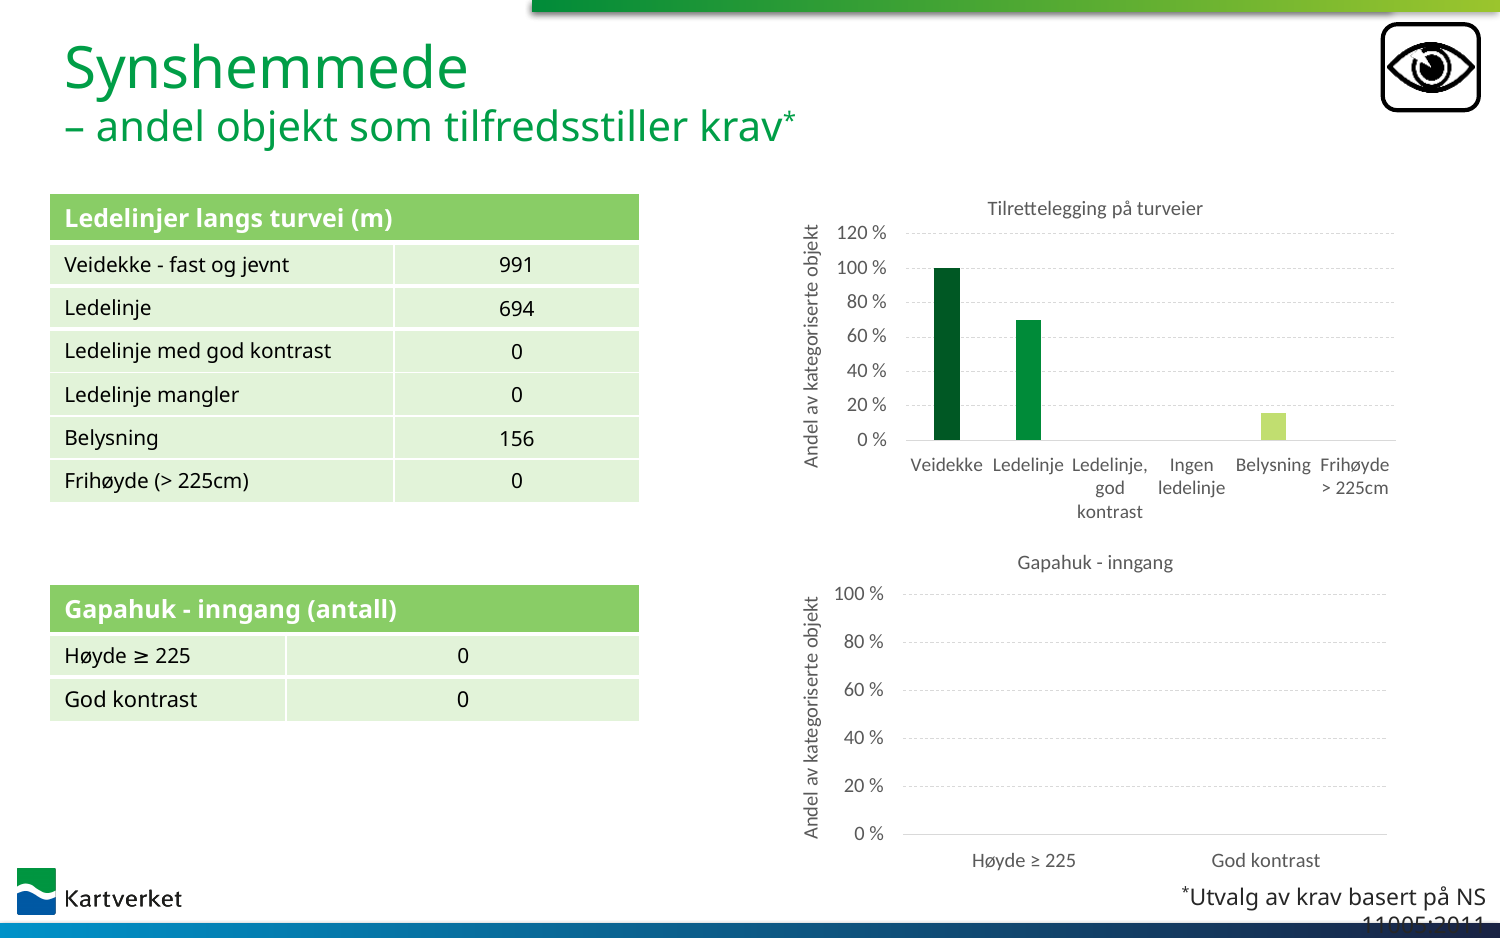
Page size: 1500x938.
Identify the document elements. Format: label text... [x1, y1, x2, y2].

text_box *Utvalg av krav basert på NS 11005:2011 [1068, 873, 1500, 938]
table_header Gapahuk - inngang (antall) [50, 585, 639, 632]
table_cell 0 [395, 373, 639, 415]
table_cell 991 [395, 245, 639, 284]
table_cell 0 [287, 679, 639, 721]
table_cell 0 [395, 331, 639, 372]
table_cell 0 [395, 460, 639, 502]
table_cell Ledelinje [50, 288, 393, 327]
table_cell 156 [395, 417, 639, 458]
table_cell Høyde ≥ 225 [50, 636, 285, 675]
picture [791, 187, 1400, 526]
table_cell God kontrast [50, 679, 285, 721]
table_cell Frihøyde (> 225cm) [50, 460, 393, 502]
table_cell 694 [395, 288, 639, 327]
picture [791, 541, 1400, 880]
table_cell Ledelinje med god kontrast [50, 331, 393, 372]
text_box Synshemmede – andel objekt som tilfredsstiller krav* [49, 24, 1431, 158]
table_header Ledelinjer langs turvei (m) [50, 194, 639, 240]
table_cell Veidekke - fast og jevnt [50, 245, 393, 284]
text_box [1382, 24, 1480, 111]
table_cell Belysning [50, 417, 393, 458]
table_cell Ledelinje mangler [50, 373, 393, 415]
table_cell 0 [287, 636, 639, 675]
